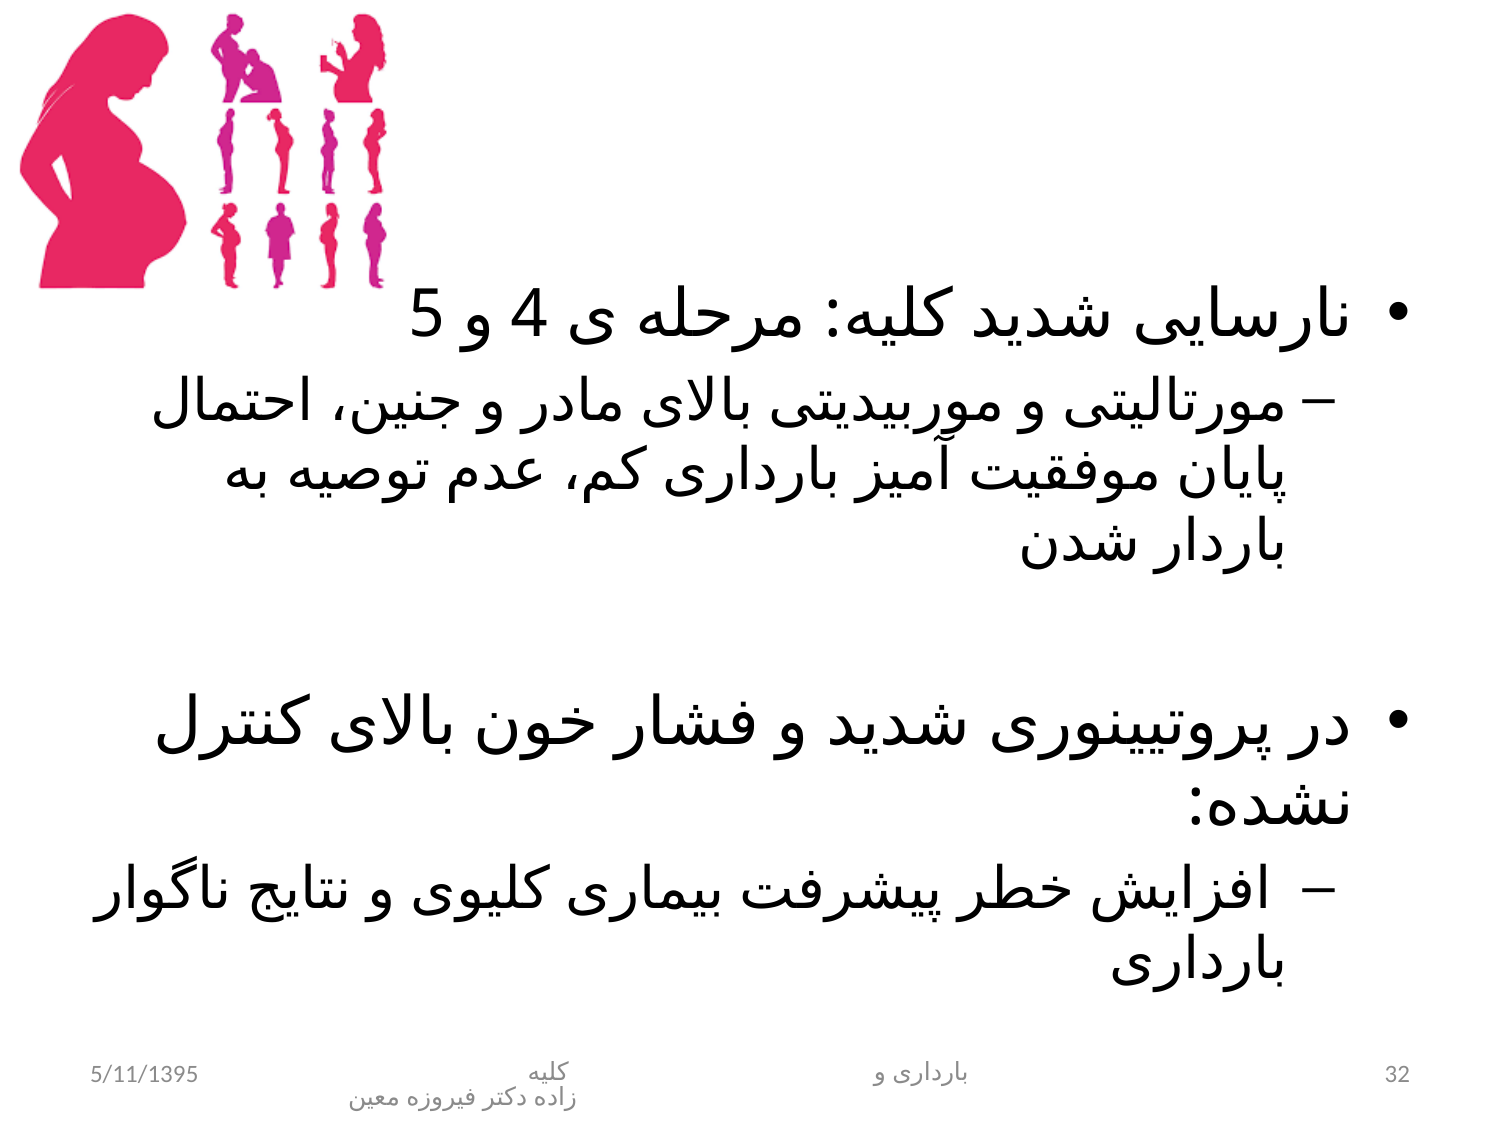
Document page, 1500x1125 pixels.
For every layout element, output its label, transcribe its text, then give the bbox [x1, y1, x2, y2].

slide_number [75, 1042, 425, 1103]
picture [0, 0, 407, 304]
list نارسایی شدید کلیه: مرحله ی 4 و 5 مورتالیتی و موربیدیتی بالای مادر و جنین، احتمال پایان موفقیت آمیز بارداری کم، عدم توصیه به باردار شدن در پروتیینوری شدید و فشار خون بالای کنترل نشده: افزایش خطر پیشرفت بیماری کلیوی و نتایج ناگوار بارداری [75, 262, 1425, 1005]
footer بارداری و کلیه دکتر فیروزه معین زاده [512, 1042, 988, 1103]
slide_number 32 [1074, 1042, 1425, 1103]
